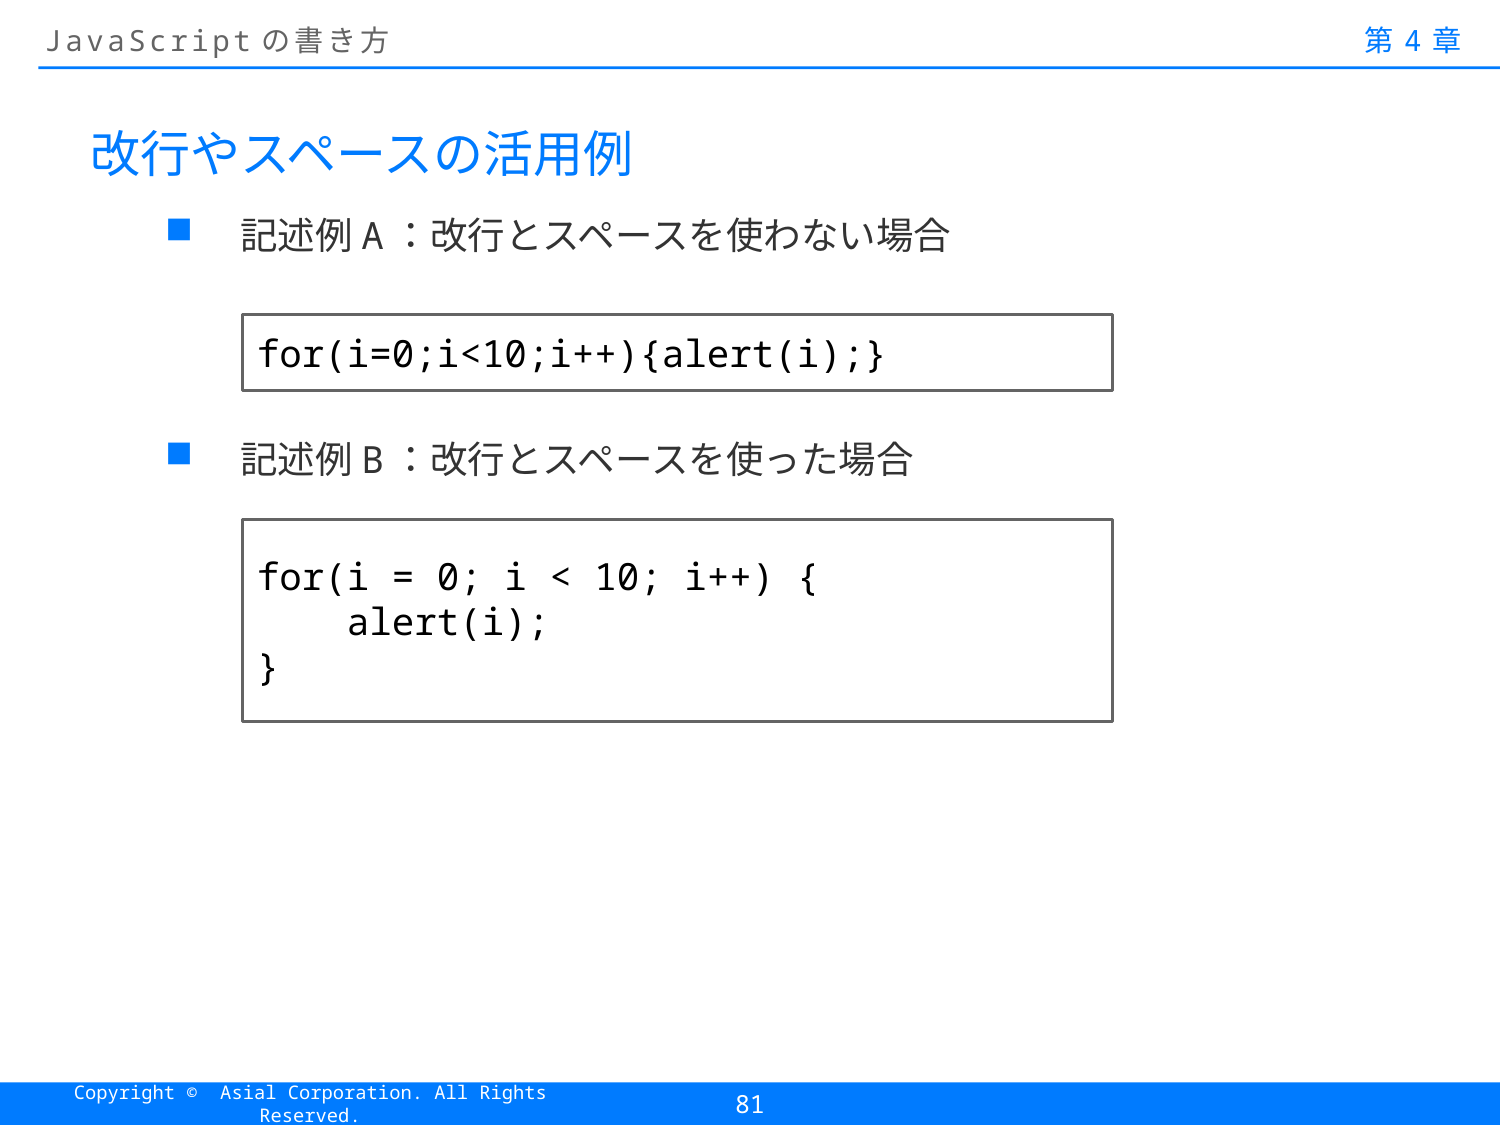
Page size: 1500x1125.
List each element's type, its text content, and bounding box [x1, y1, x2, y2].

list 第4章 [702, 7, 1477, 72]
text_box for(i=0;i<10;i++){alert(i);} [240, 312, 1115, 393]
list 改行やスペースの活用例 記述例A：改行とスペースを使わない場合 記述例B：改行とスペースを使った場合 [75, 84, 1425, 988]
title JavaScriptの書き方 [29, 7, 702, 72]
text_box for(i = 0; i < 10; i++) { alert(i); } [240, 517, 1115, 724]
slide_number 81 [581, 1075, 919, 1125]
